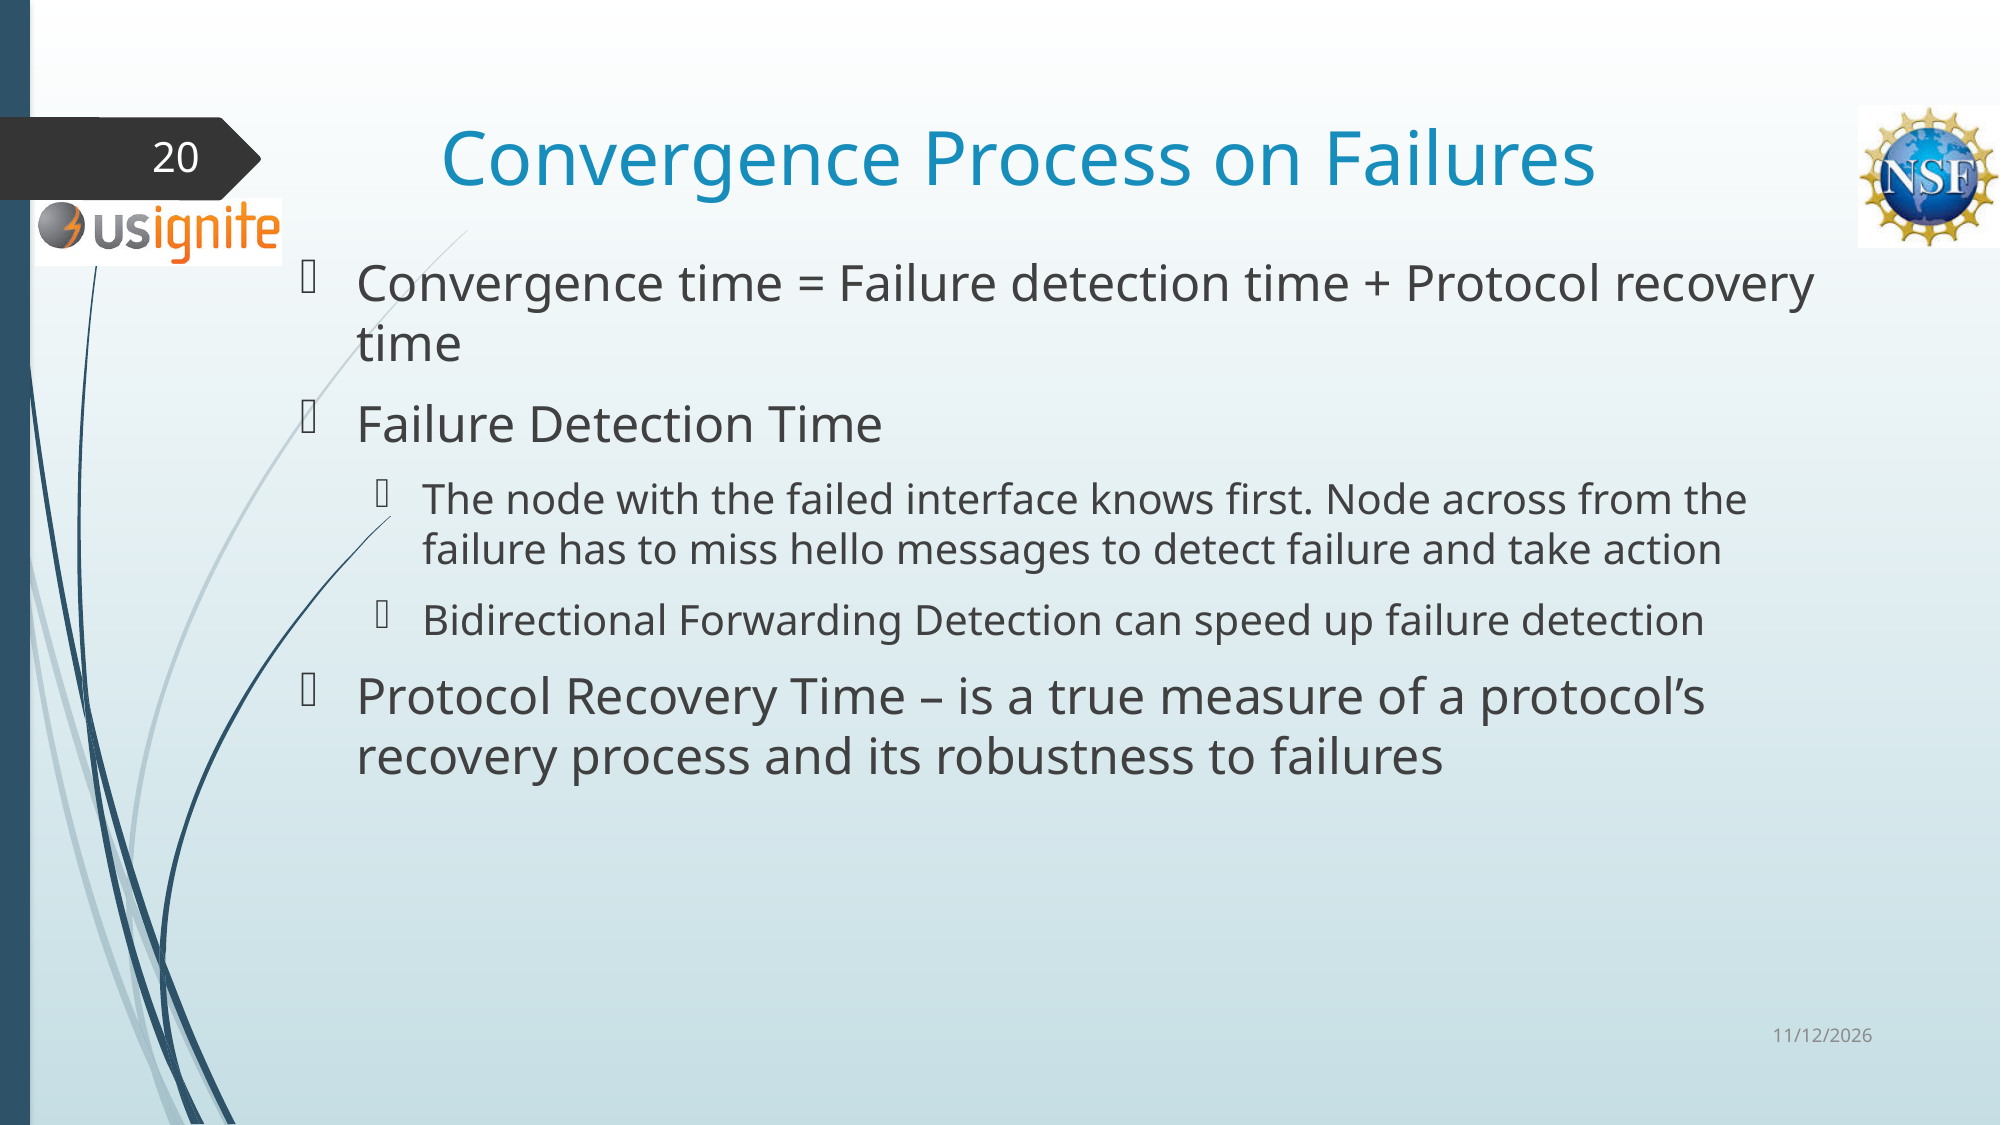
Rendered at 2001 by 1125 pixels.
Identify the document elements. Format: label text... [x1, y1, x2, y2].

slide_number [1699, 1005, 1888, 1067]
list Convergence time = Failure detection time + Protocol recovery time Failure Detection Time The node with the failed interface knows first. Node across from the failure has to miss hello messages to detect failure and take action Bidirectional Forwarding Detection can speed up failure detection Protocol Recovery Time – is a true measure of a protocol’s recovery process and its robustness to failures [285, 243, 1846, 931]
title Convergence Process on Failures [425, 102, 1888, 244]
picture [1858, 105, 2000, 248]
slide_number 20 [87, 129, 216, 190]
picture [35, 198, 282, 266]
